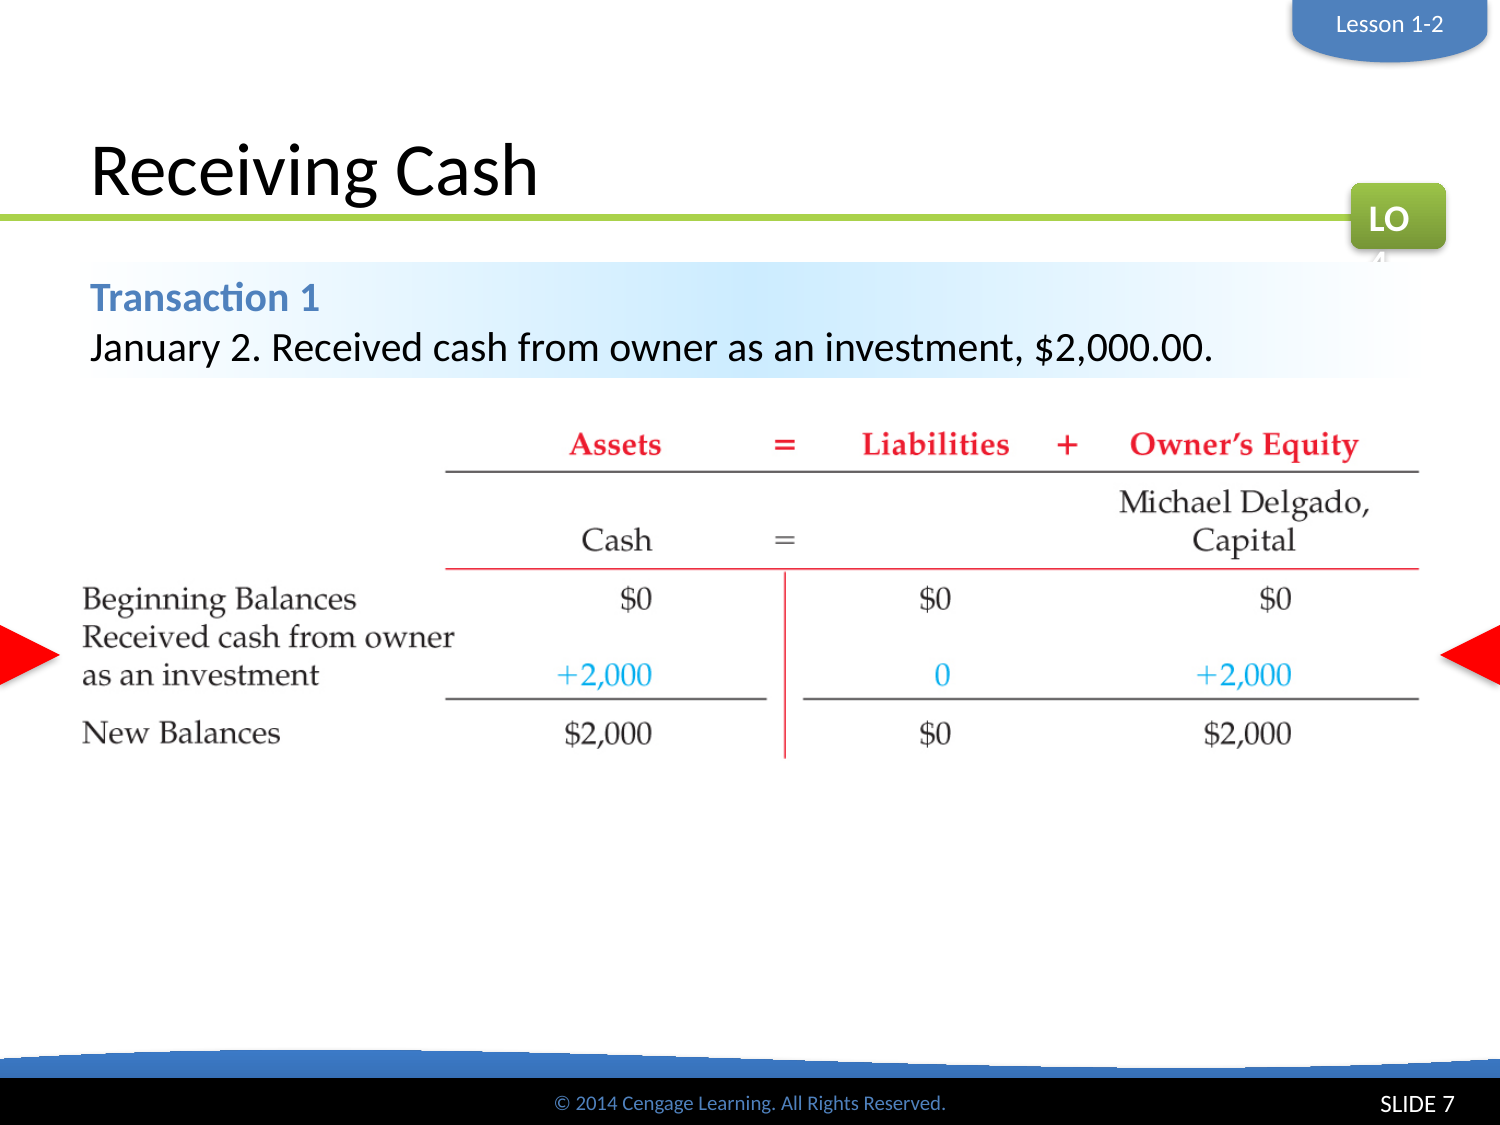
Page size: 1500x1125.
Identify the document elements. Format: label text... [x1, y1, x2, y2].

text_box Lesson 1-2 [1321, 0, 1459, 45]
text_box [0, 624, 1500, 686]
picture [80, 686, 1423, 761]
text_box [1292, 0, 1488, 63]
picture [80, 430, 1423, 624]
slide_number SLIDE 7 [1170, 1080, 1470, 1125]
text_box LO4 [1350, 183, 1446, 250]
title Receiving Cash [75, 29, 1350, 218]
text_box Transaction 1 January 2. Received cash from owner as an investment, $2,000.00. [75, 262, 1425, 378]
